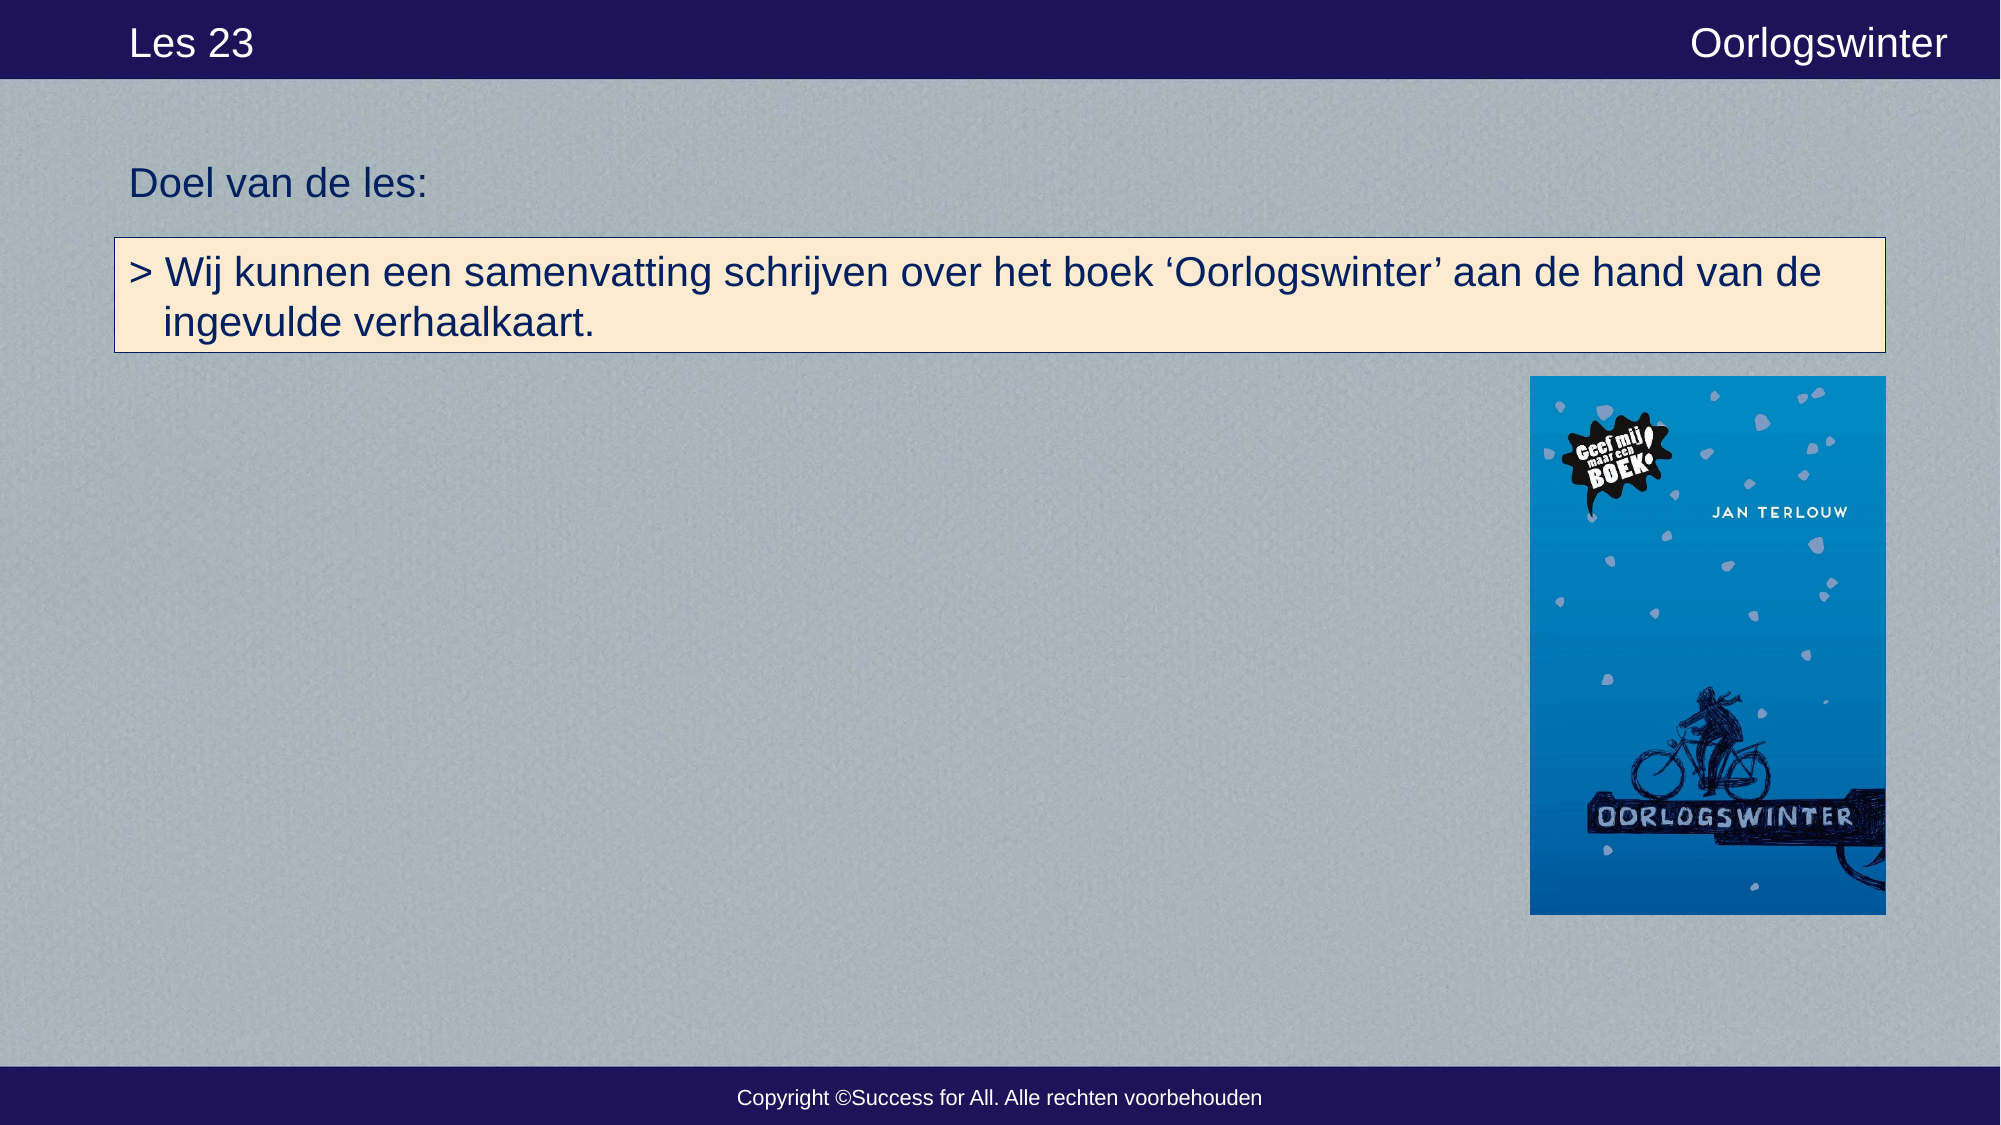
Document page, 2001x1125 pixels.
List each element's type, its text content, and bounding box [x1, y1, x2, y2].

picture [0, 0, 2001, 1125]
text_box Oorlogswinter [786, 8, 1963, 73]
text_box Copyright ©Success for All. Alle rechten voorbehouden [0, 1076, 2000, 1125]
text_box Doel van de les: [113, 148, 1635, 214]
text_box > Wij kunnen een samenvatting schrijven over het boek ‘Oorlogswinter’ aan de hand van de ingevulde verhaalkaart. [114, 237, 1886, 353]
text_box Les 23 [114, 8, 354, 73]
